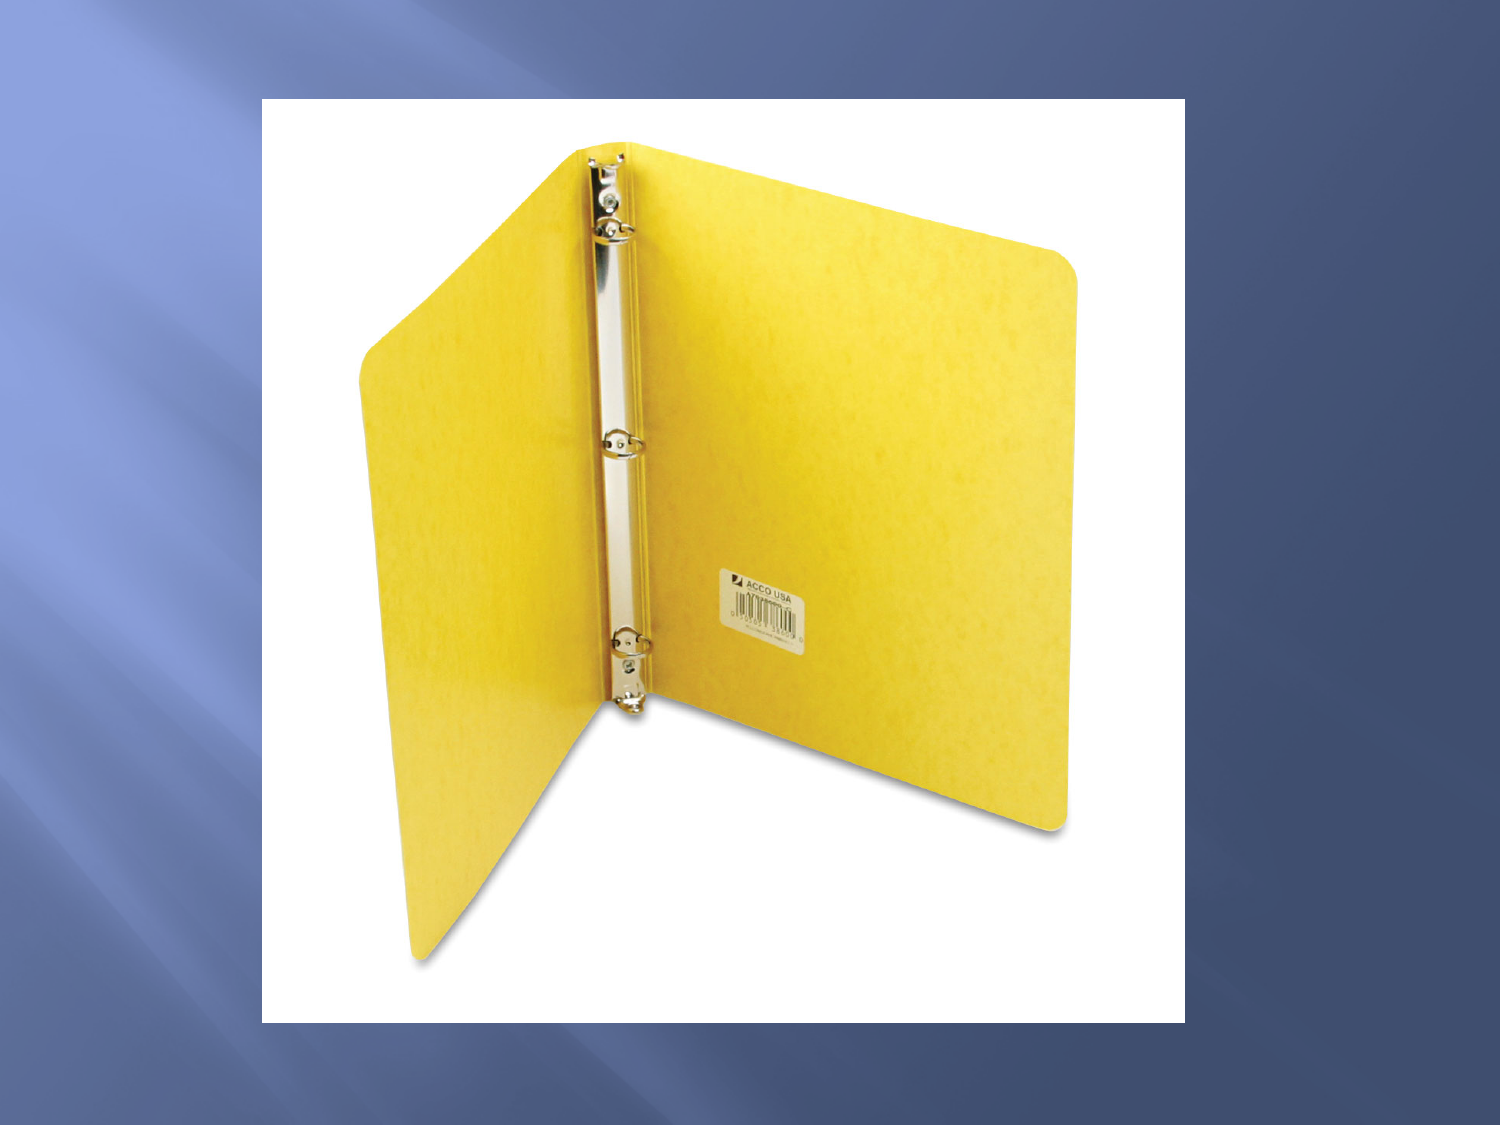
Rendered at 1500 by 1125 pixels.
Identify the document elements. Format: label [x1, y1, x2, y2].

list [262, 99, 1186, 1023]
